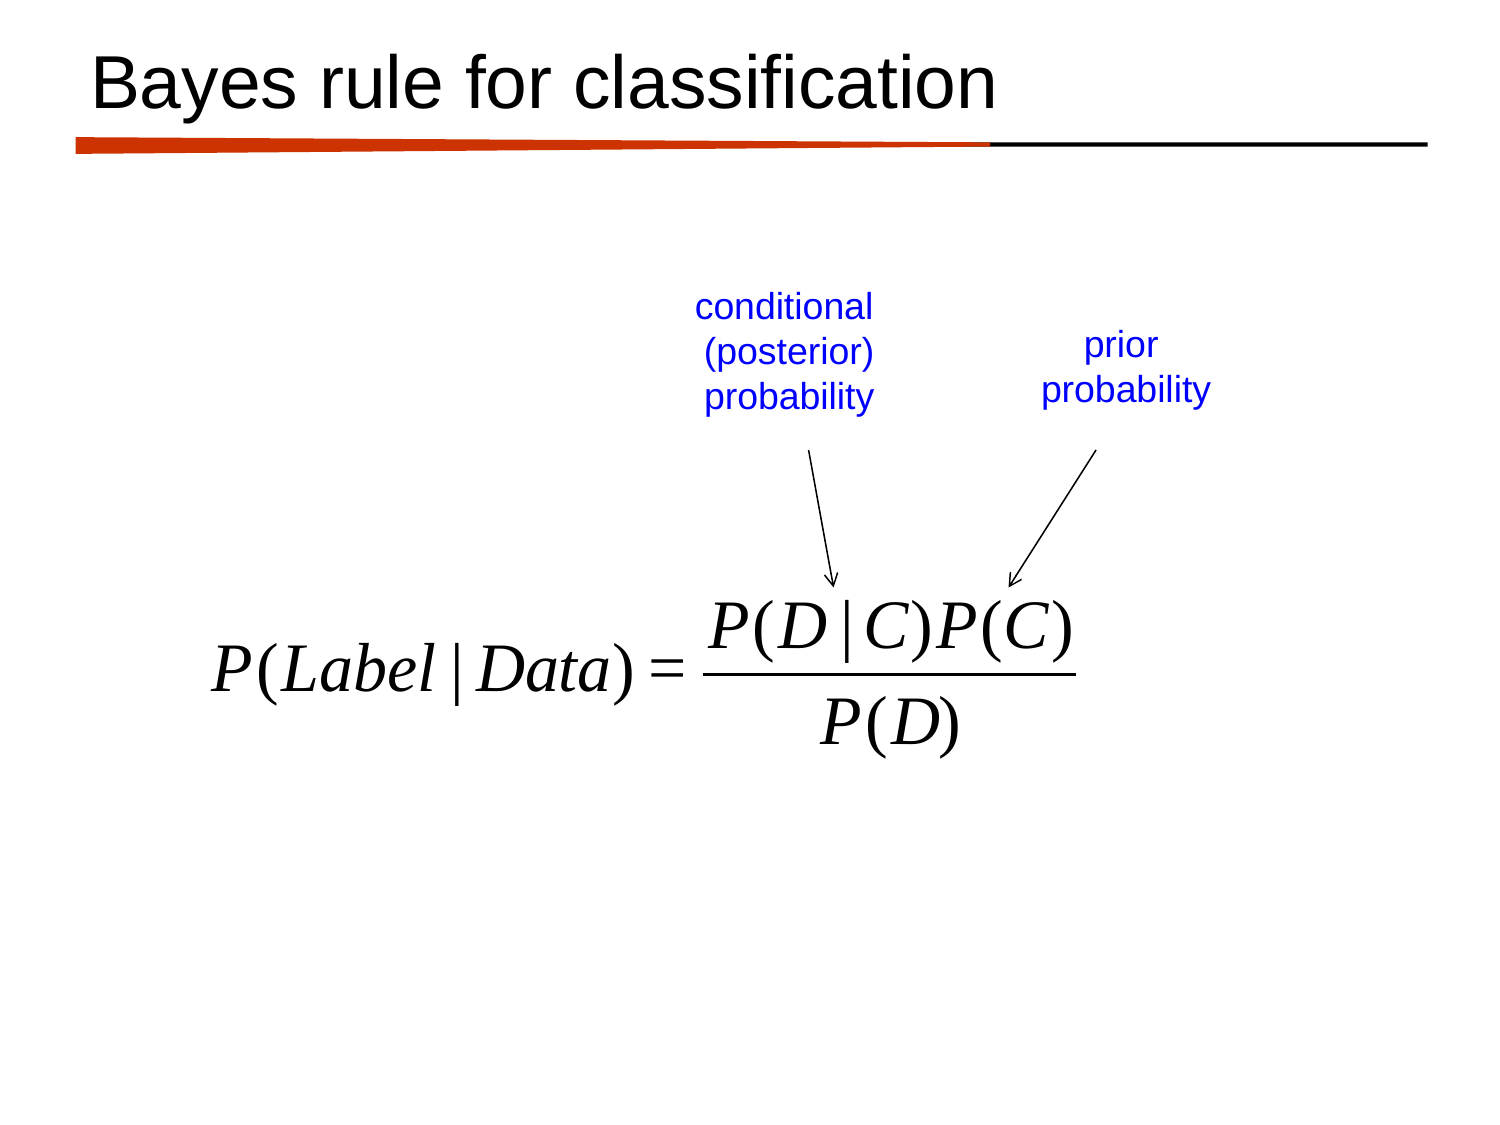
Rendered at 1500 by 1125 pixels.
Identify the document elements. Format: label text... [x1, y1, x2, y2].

text_box conditional (posterior) probability [680, 274, 899, 425]
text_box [752, 506, 890, 532]
title Bayes rule for classification [74, 24, 1426, 133]
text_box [199, 587, 1084, 767]
text_box prior probability [1026, 312, 1227, 418]
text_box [983, 474, 1122, 563]
